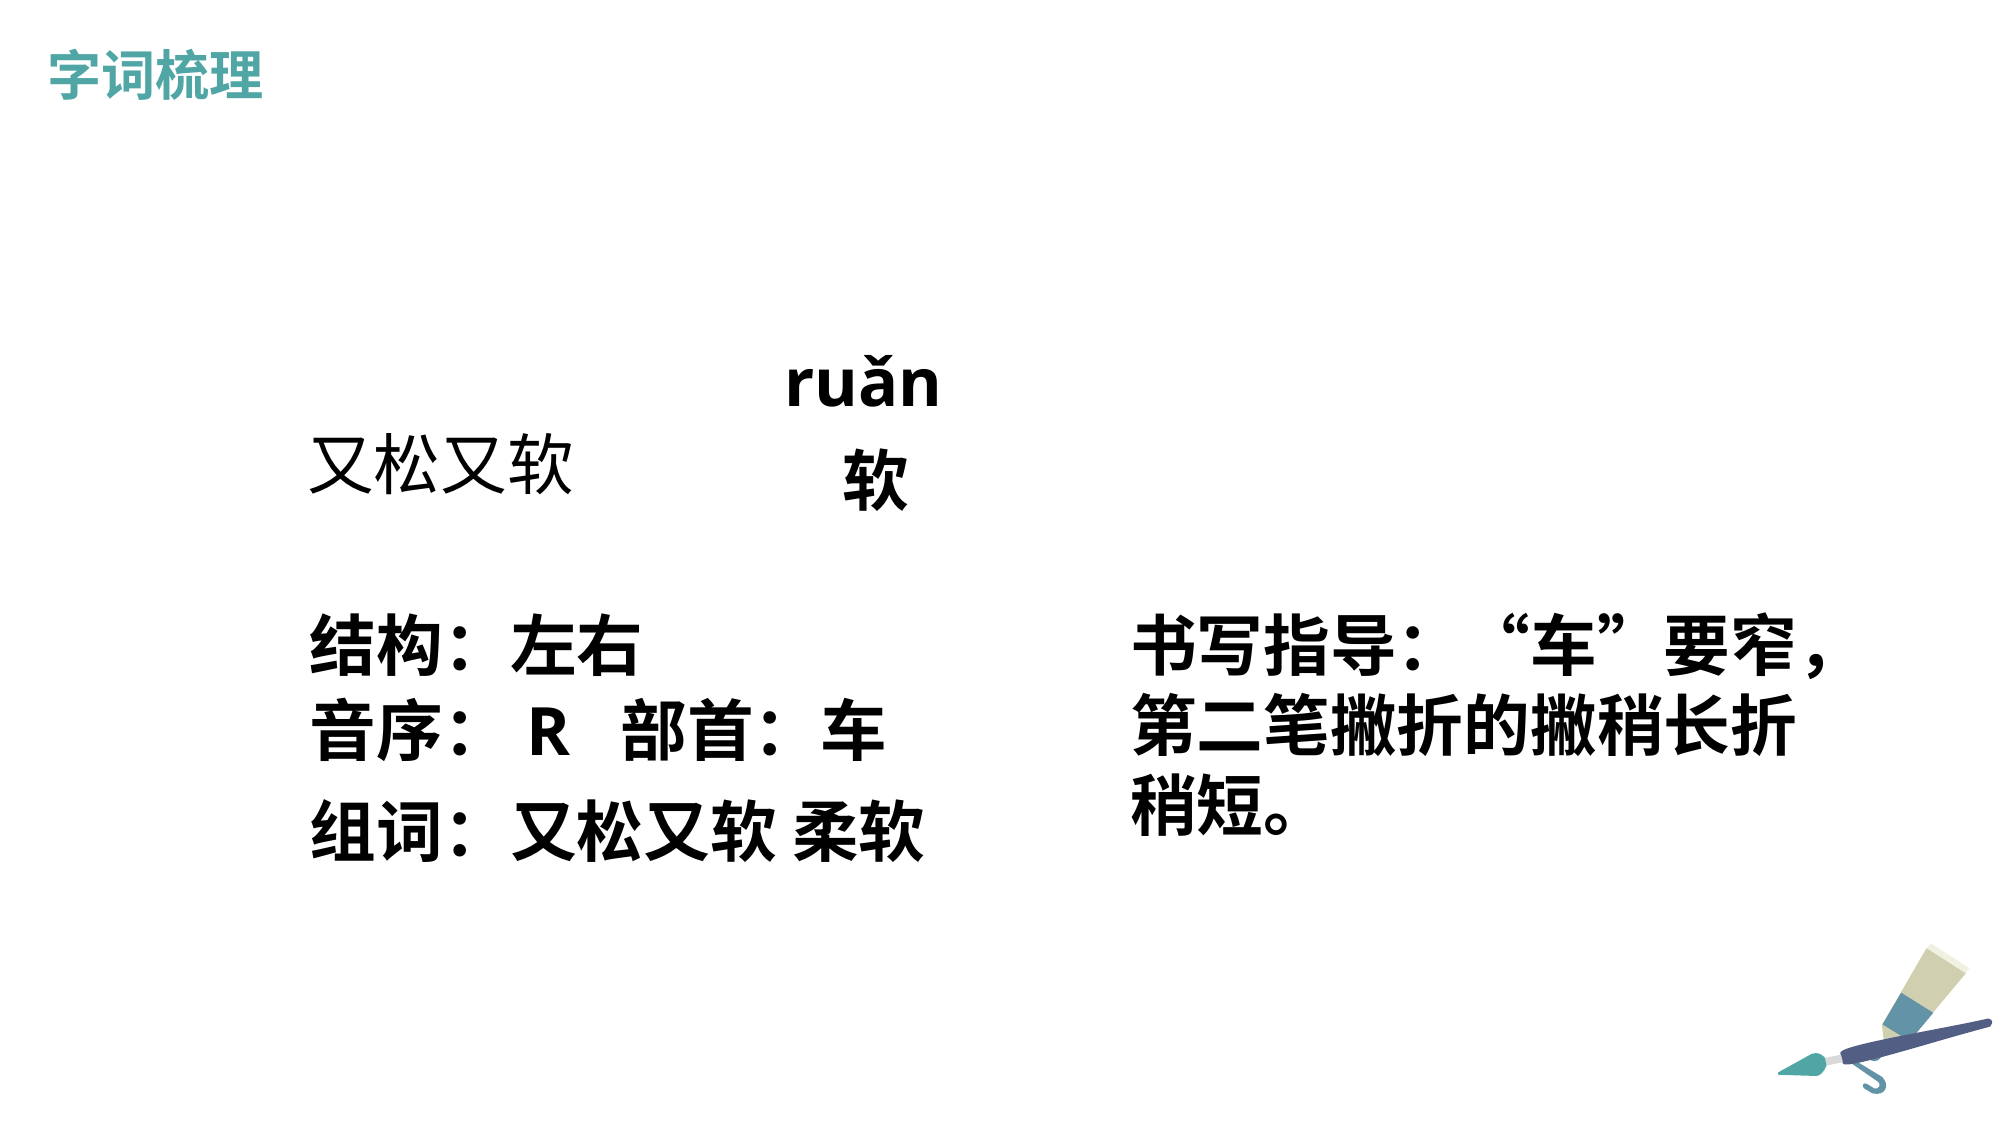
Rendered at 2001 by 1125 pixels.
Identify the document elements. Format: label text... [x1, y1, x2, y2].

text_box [1811, 945, 1974, 1125]
text_box 音序：R 部首：车 [289, 678, 926, 779]
text_box 书写指导：“车”要窄， 第二笔撇折的撇稍长折稍短。 [1109, 593, 1836, 855]
text_box 字词梳理 [32, 33, 347, 114]
text_box 组词：又松又软 柔软 [290, 779, 1137, 880]
text_box 又松又软 [287, 412, 686, 513]
text_box 软 [822, 431, 930, 529]
text_box 结构：左右 [289, 594, 802, 678]
text_box ruǎn [764, 330, 1057, 431]
